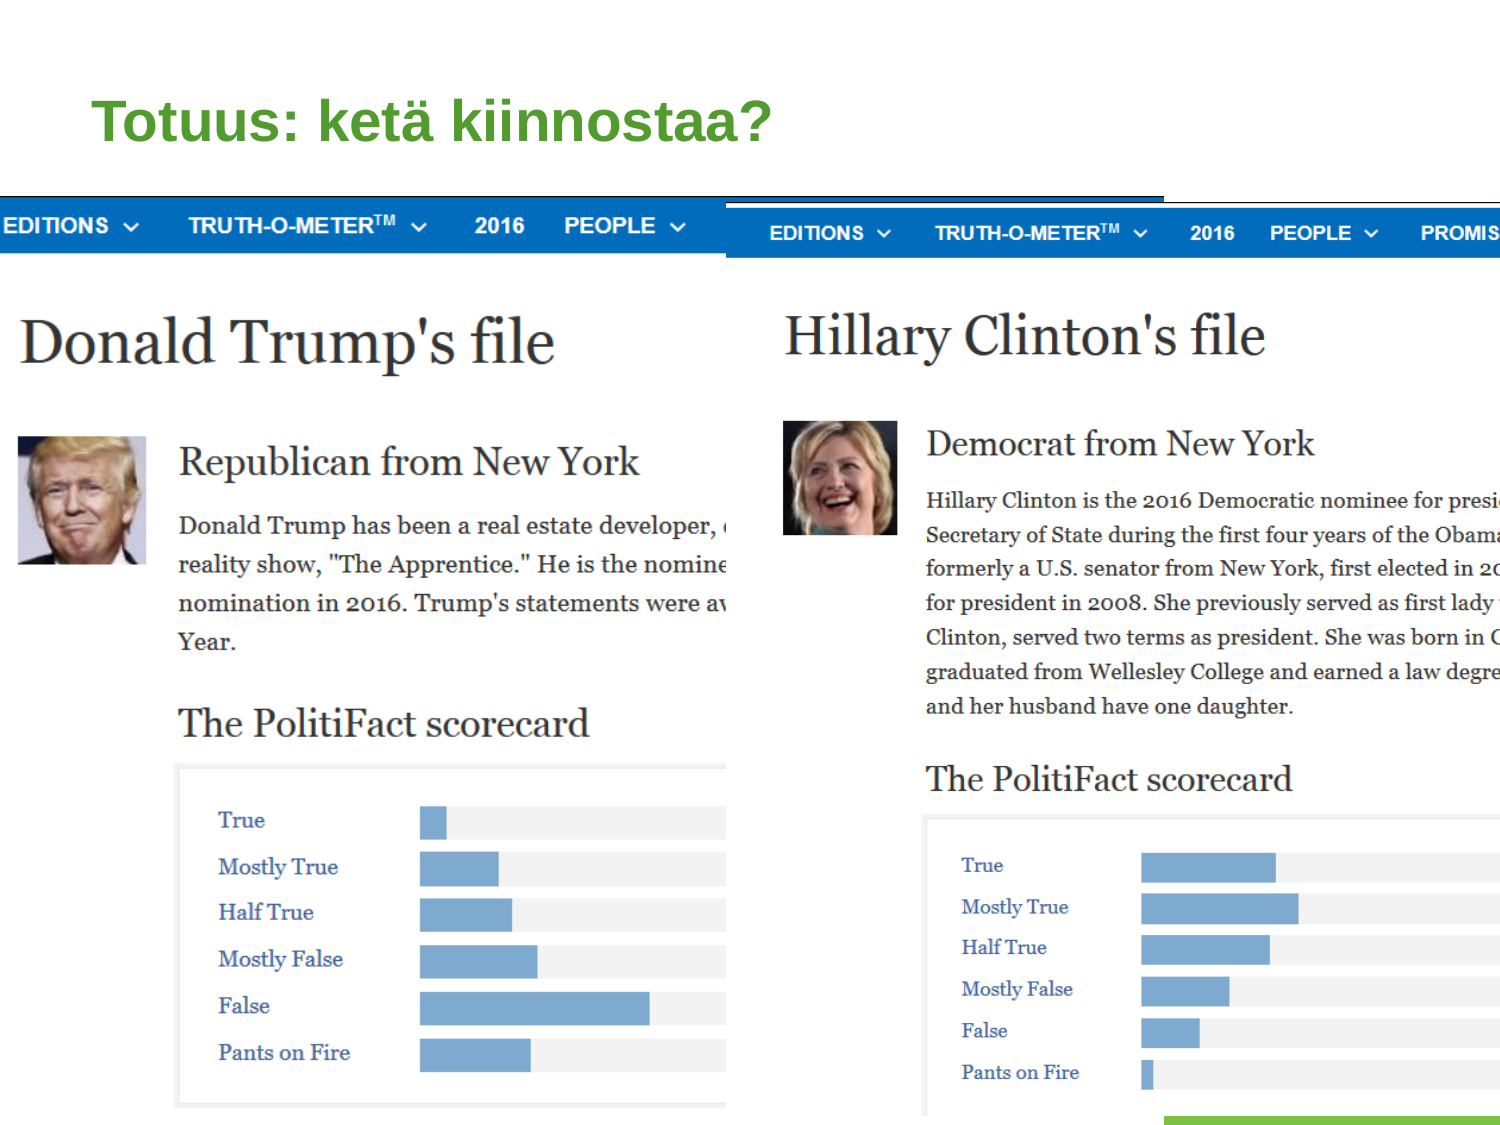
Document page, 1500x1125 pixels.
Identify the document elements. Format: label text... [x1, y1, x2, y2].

title Totuus: ketä kiinnostaa? [76, 42, 1424, 162]
picture [0, 196, 1500, 1125]
